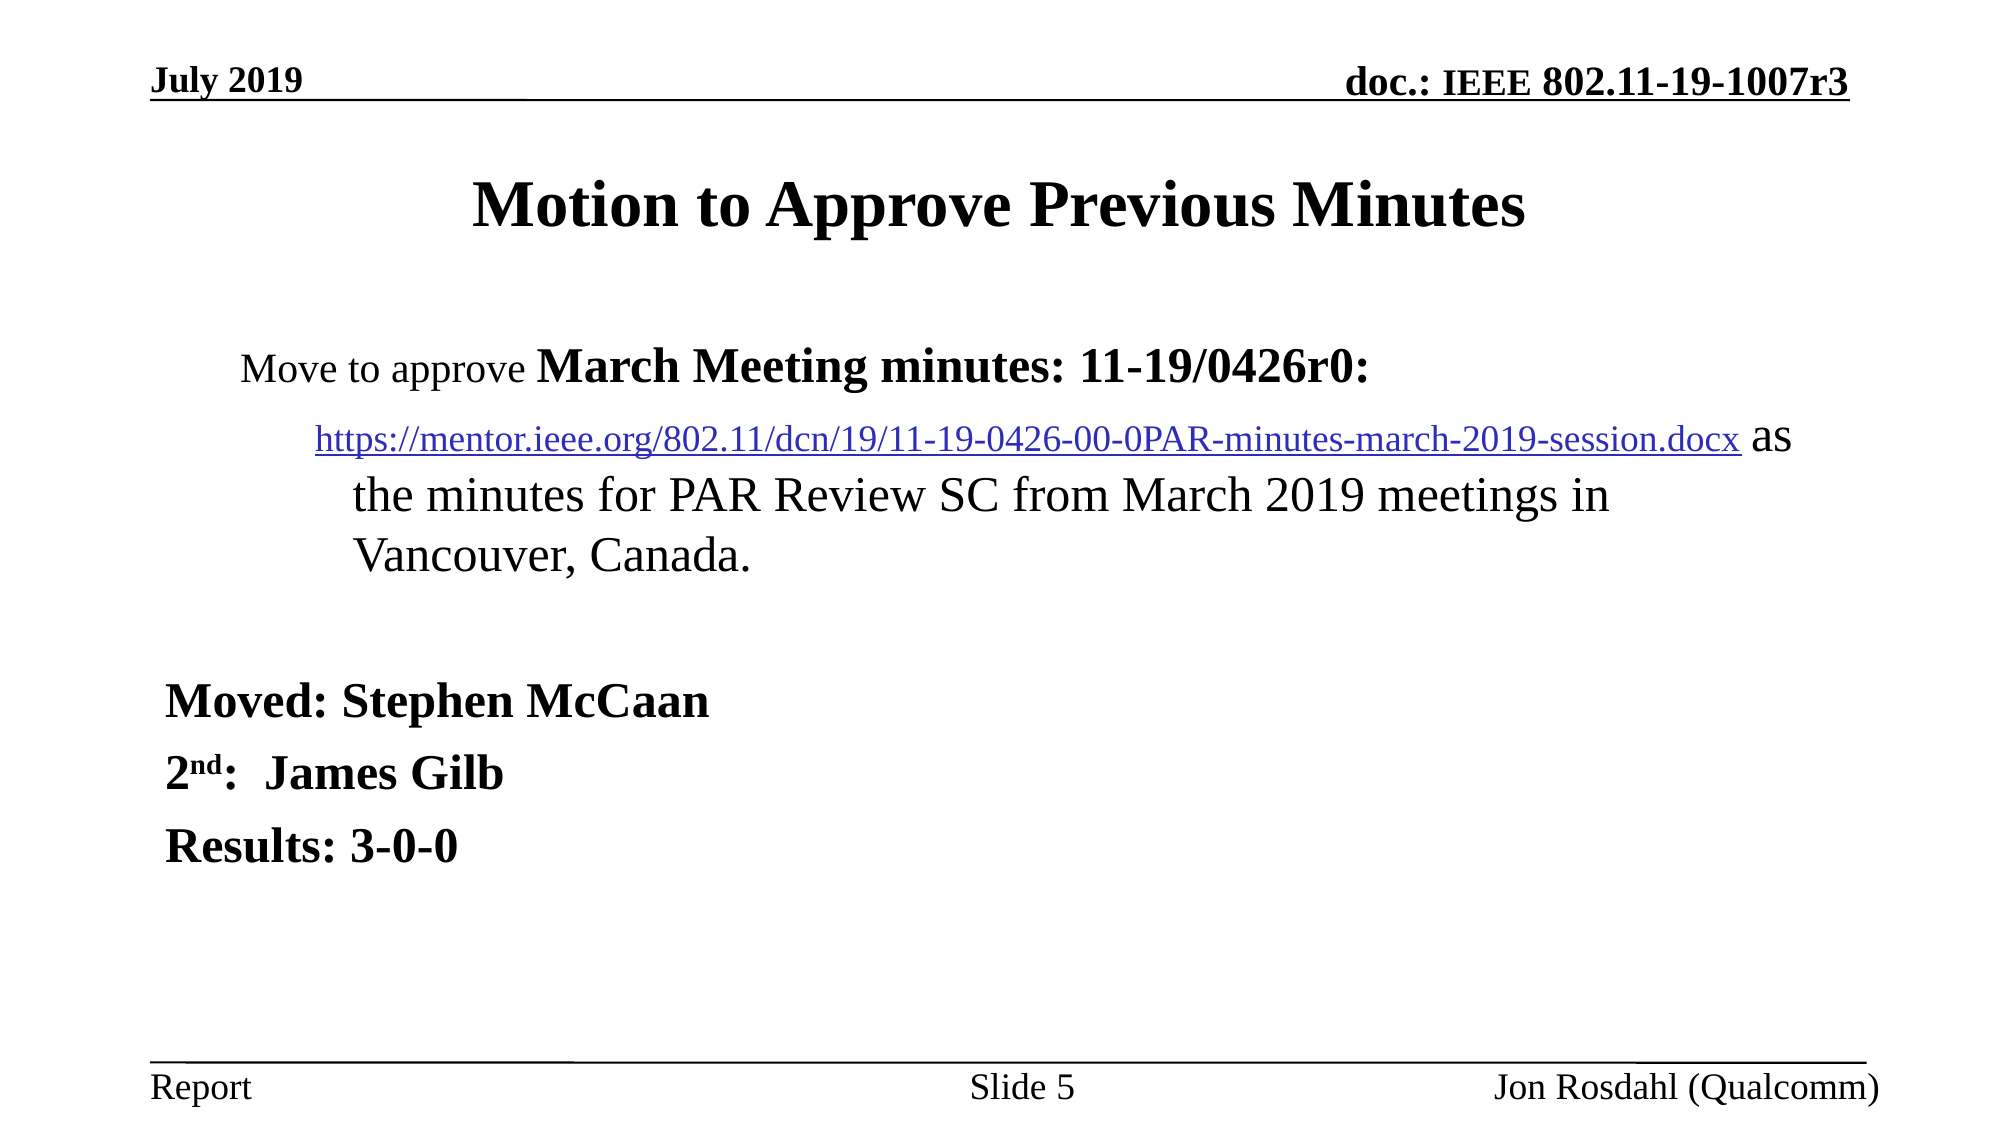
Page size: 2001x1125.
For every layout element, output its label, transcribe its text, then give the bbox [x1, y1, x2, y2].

list Move to approve March Meeting minutes: 11-19/0426r0: https://mentor.ieee.org/802.11/dcn/19/11-19-0426-00-0PAR-minutes-march-2019-session.docx as the minutes for PAR Review SC from March 2019 meetings in Vancouver, Canada. Moved: Stephen McCaan 2nd: James Gilb Results: 3-0-0 [149, 324, 1850, 1000]
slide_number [149, 49, 431, 100]
slide_number Slide 5 [950, 1061, 1095, 1125]
title Motion to Approve Previous Minutes [149, 112, 1850, 288]
footer Jon Rosdahl (Qualcomm) [1436, 1061, 1881, 1108]
